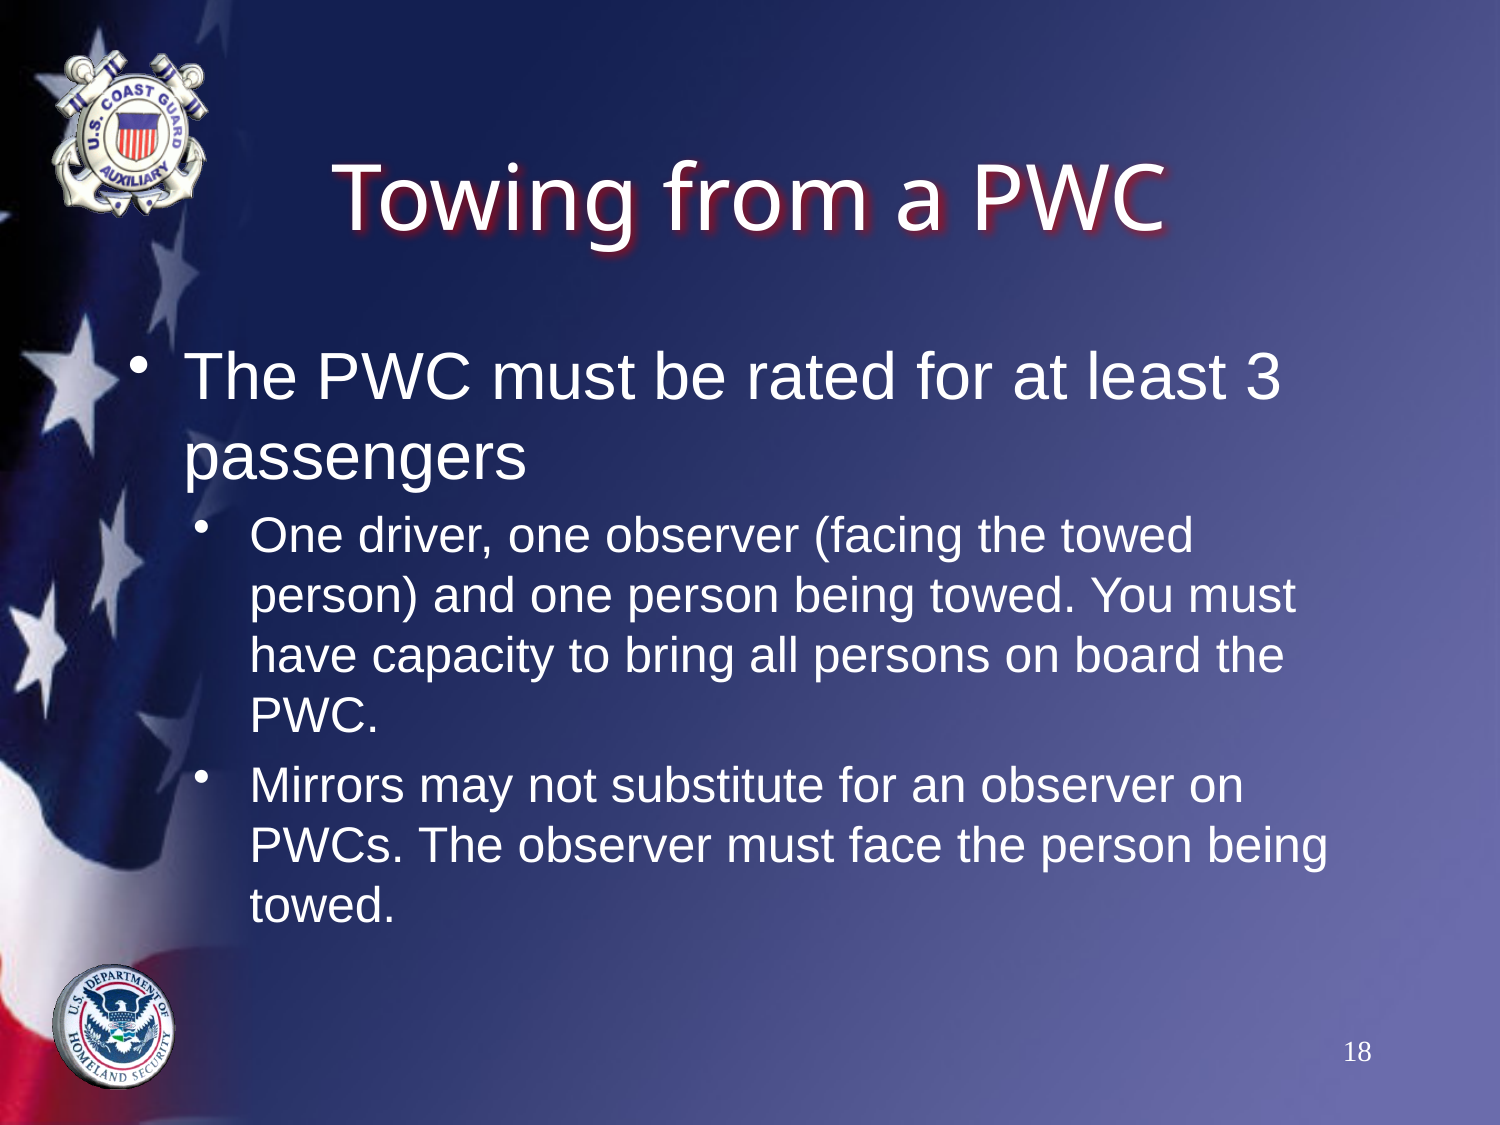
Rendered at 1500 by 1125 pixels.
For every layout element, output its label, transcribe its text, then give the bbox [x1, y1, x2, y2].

slide_number 18 [1074, 1025, 1388, 1100]
picture [0, 0, 1500, 1125]
list The PWC must be rated for at least 3 passengers One driver, one observer (facing the towed person) and one person being towed. You must have capacity to bring all persons on board the PWC. Mirrors may not substitute for an observer on PWCs. The observer must face the person being towed. [112, 324, 1388, 1000]
title Towing from a PWC [112, 99, 1388, 288]
